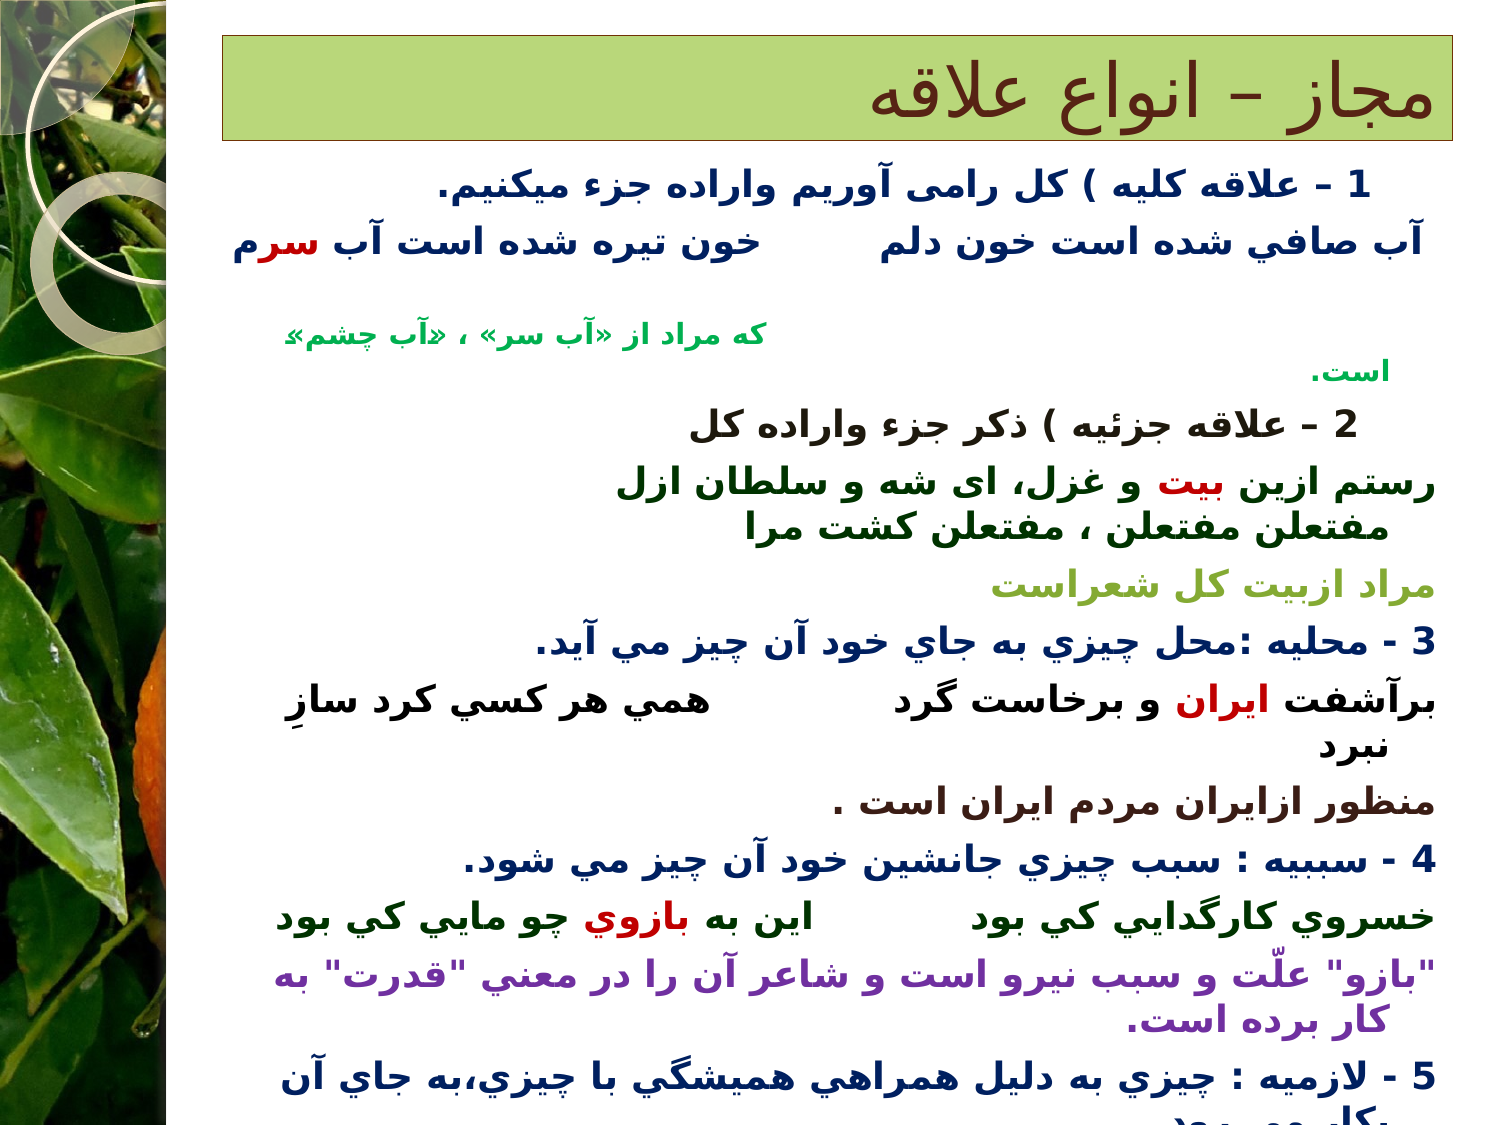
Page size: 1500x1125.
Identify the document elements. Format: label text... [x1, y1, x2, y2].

picture [0, 134, 166, 1125]
title مجاز – انواع علاقه [222, 35, 1453, 141]
list 1 – علاقه کلیه ) کل رامی آوریم واراده جزء میکنیم. آب صافي شده است خون دلم خون تيره شده است آب سرم كه مراد از «آب سر» ، «آب چشم» است. 2 – علاقه جزئیه ) ذکر جزء واراده کل رستم ازین بیت و غزل، ای شه و سلطان ازل مفتعلن مفتعلن ، مفتعلن کشت مرا مراد ازبیت کل شعراست 3 - محليه :‌محل چيزي به جاي خود آن چيز مي آيد. برآشفت ايران و برخاست گرد همي هر كسي كرد سازِ نبرد منظور ازایران مردم ایران است . 4 - سببيه : سبب چيزي جانشين خود آن چيز مي شود. خسروي كارگدايي كي بود اين به بازوي چو مايي كي بود "بازو" علّت و سبب نیرو است و شاعر آن را در معني "قدرت" به كار برده است. 5 - لازميه : چيزي به دليل همراهي هميشگي با چيزي،‌به جاي آن بكار مي رود ماه دشت لاله ها را روشن کرده بود. مراد از «ماه »نور ماه مي باشد که هميشه با ماه همراه است . 6 - آليه : ابزاري جانشين كاري مي شود كه با آن ابزار انجام مي شود. شايد پس كار خويشتن بنشستن ليكن نتوان دهان مردم بستن «دهان» در معني «زبان» به كار رفته است. [210, 152, 1466, 1125]
picture [53, 241, 160, 332]
picture [62, 195, 160, 280]
picture [136, 0, 164, 4]
picture [32, 13, 160, 207]
